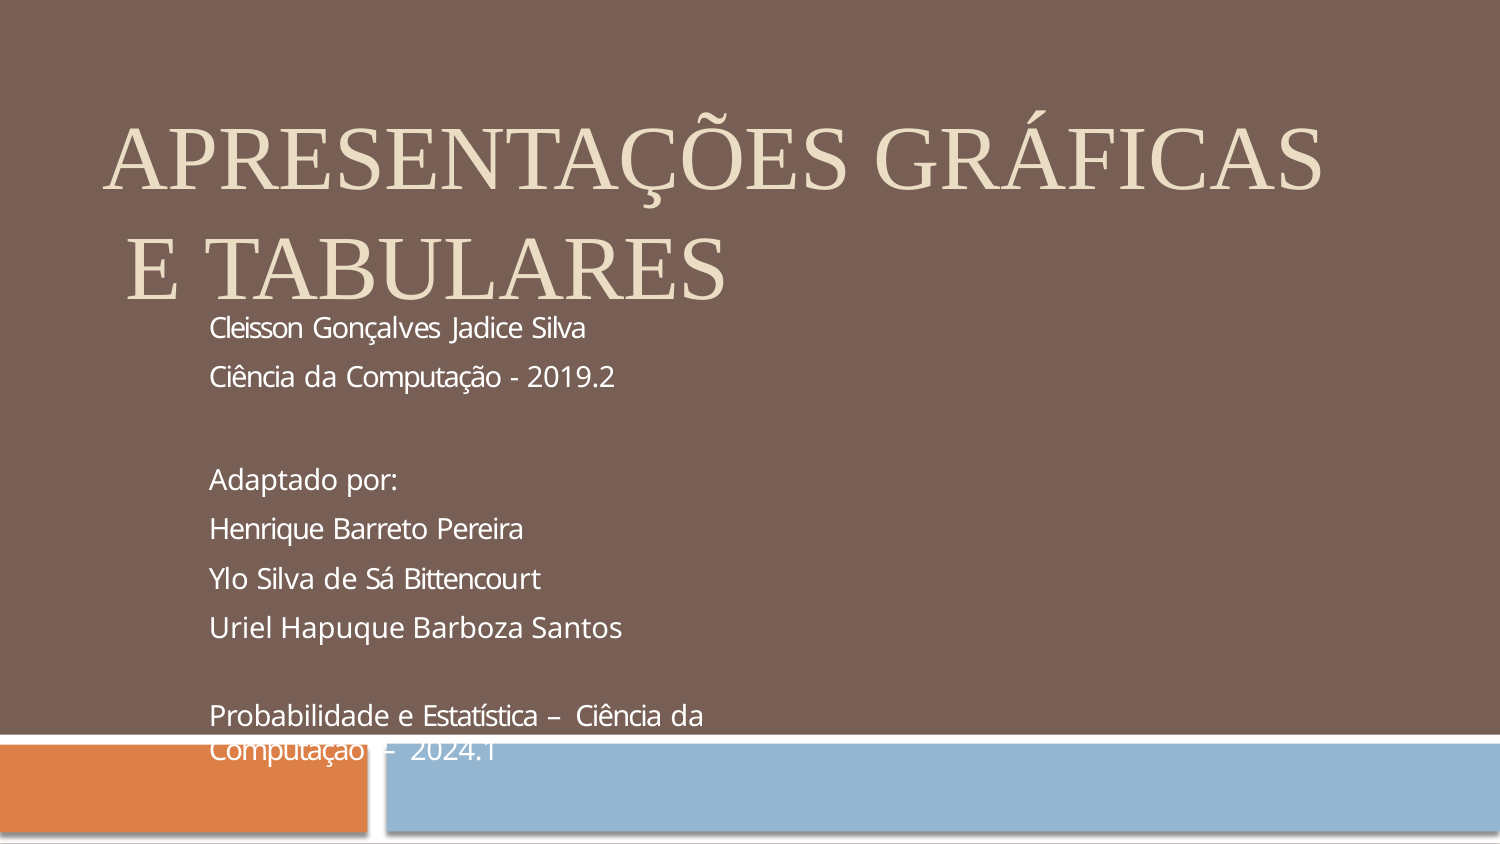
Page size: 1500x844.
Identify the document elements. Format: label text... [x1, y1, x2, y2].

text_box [0, 732, 1500, 844]
text_box Cleisson Gonçalves Jadice Silva Ciência da Computação - 2019.2 Adaptado por: Henrique Barreto Pereira Ylo Silva de Sá Bittencourt Uriel Hapuque Barboza Santos Probabilidade e Estatística – Ciência da Computação – 2024.1 [206, 292, 1195, 731]
text_box [0, 0, 1500, 732]
title APRESENTAÇÕES GRÁFICAS E TABULARES [100, 95, 1338, 319]
